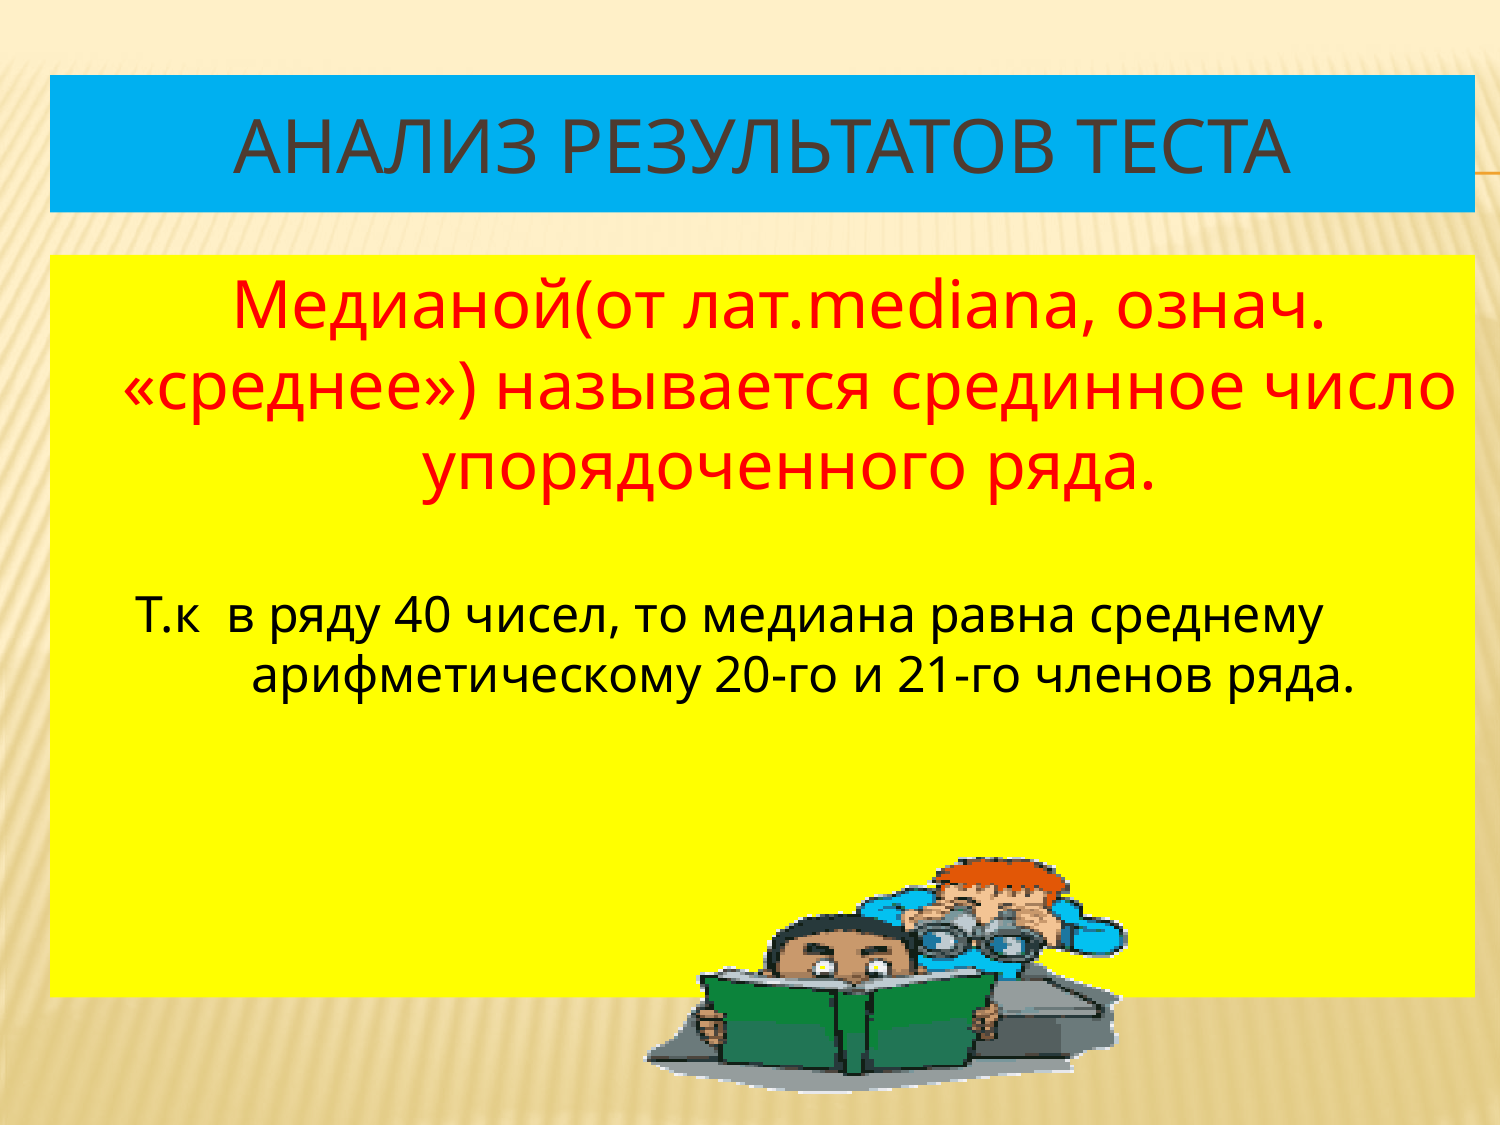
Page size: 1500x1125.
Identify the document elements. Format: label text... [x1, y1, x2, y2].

title Анализ результатов теста [50, 75, 1475, 213]
list Медианой(от лат.mediana, означ. «среднее») называется срединное число упорядоченного ряда. Т.к в ряду 40 чисел, то медиана равна среднему арифметическому 20-го и 21-го членов ряда. [50, 254, 1475, 998]
picture [643, 857, 1129, 1095]
